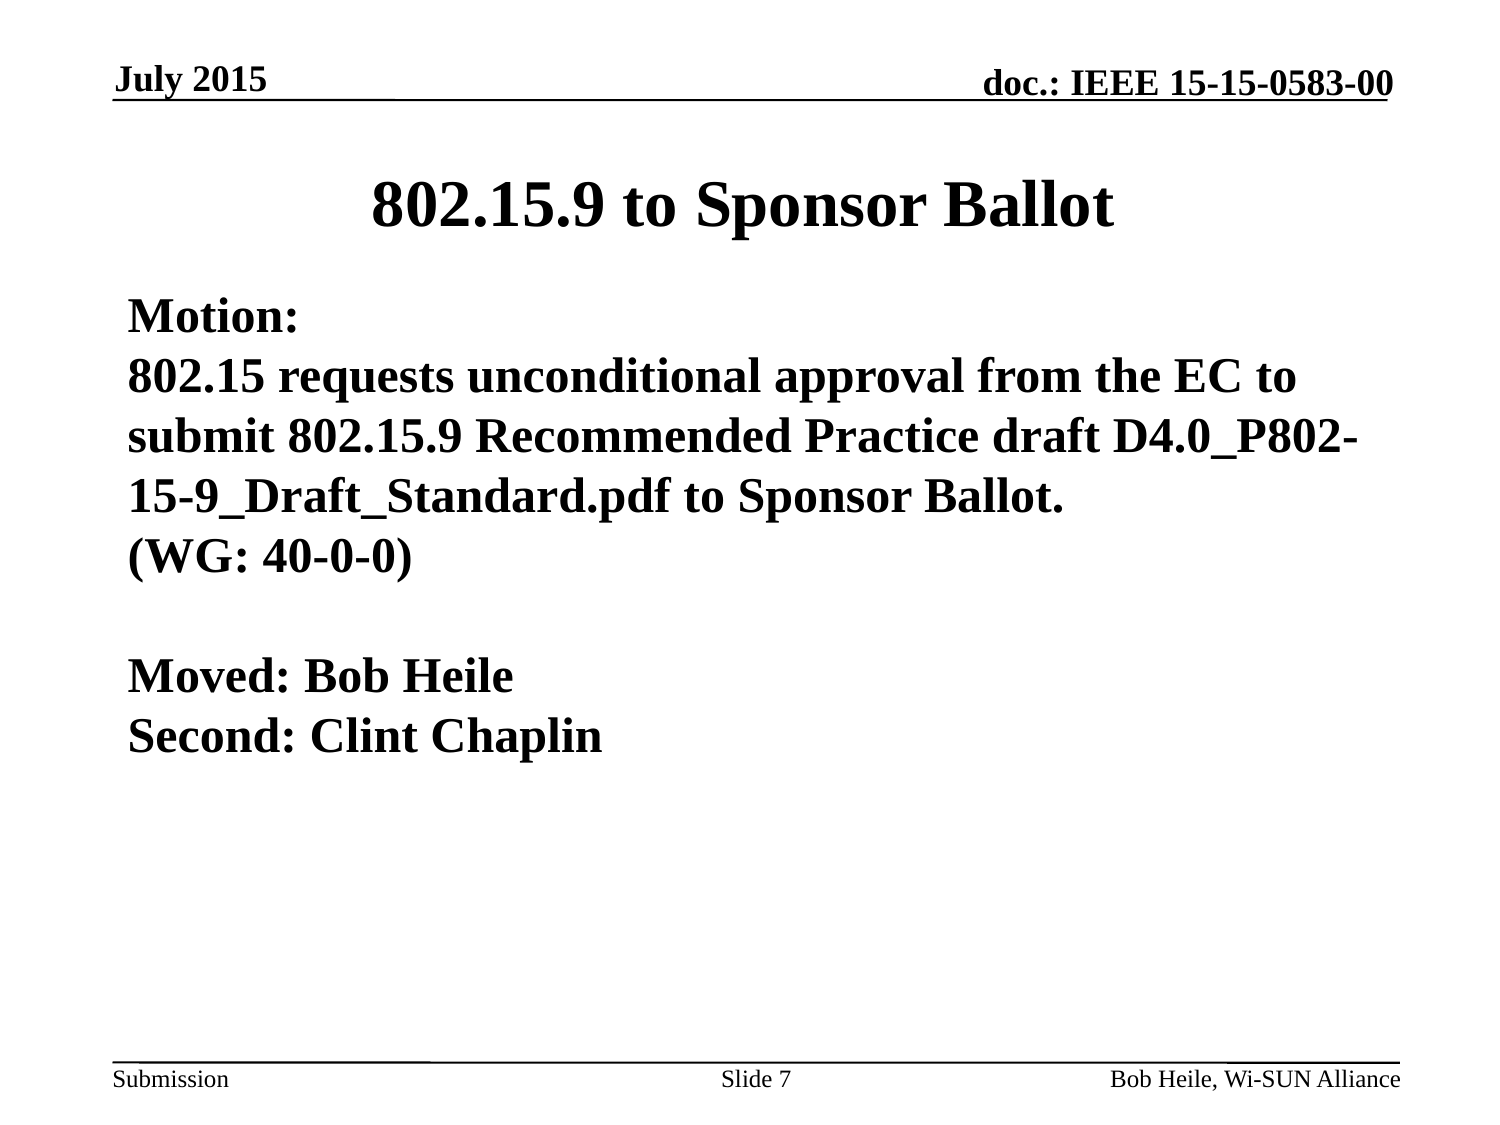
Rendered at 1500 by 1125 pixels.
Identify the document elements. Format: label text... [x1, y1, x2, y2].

title 802.15.9 to Sponsor Ballot [49, 112, 1438, 288]
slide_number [114, 54, 423, 100]
slide_number Slide 7 [712, 1061, 800, 1123]
list Motion: 802.15 requests unconditional approval from the EC to submit 802.15.9 Recommended Practice draft D4.0_P802-15-9_Draft_Standard.pdf to Sponsor Ballot. (WG: 40-0-0) Moved: Bob Heile Second: Clint Chaplin [112, 274, 1388, 950]
footer Bob Heile, Wi-SUN Alliance [878, 1061, 1402, 1093]
